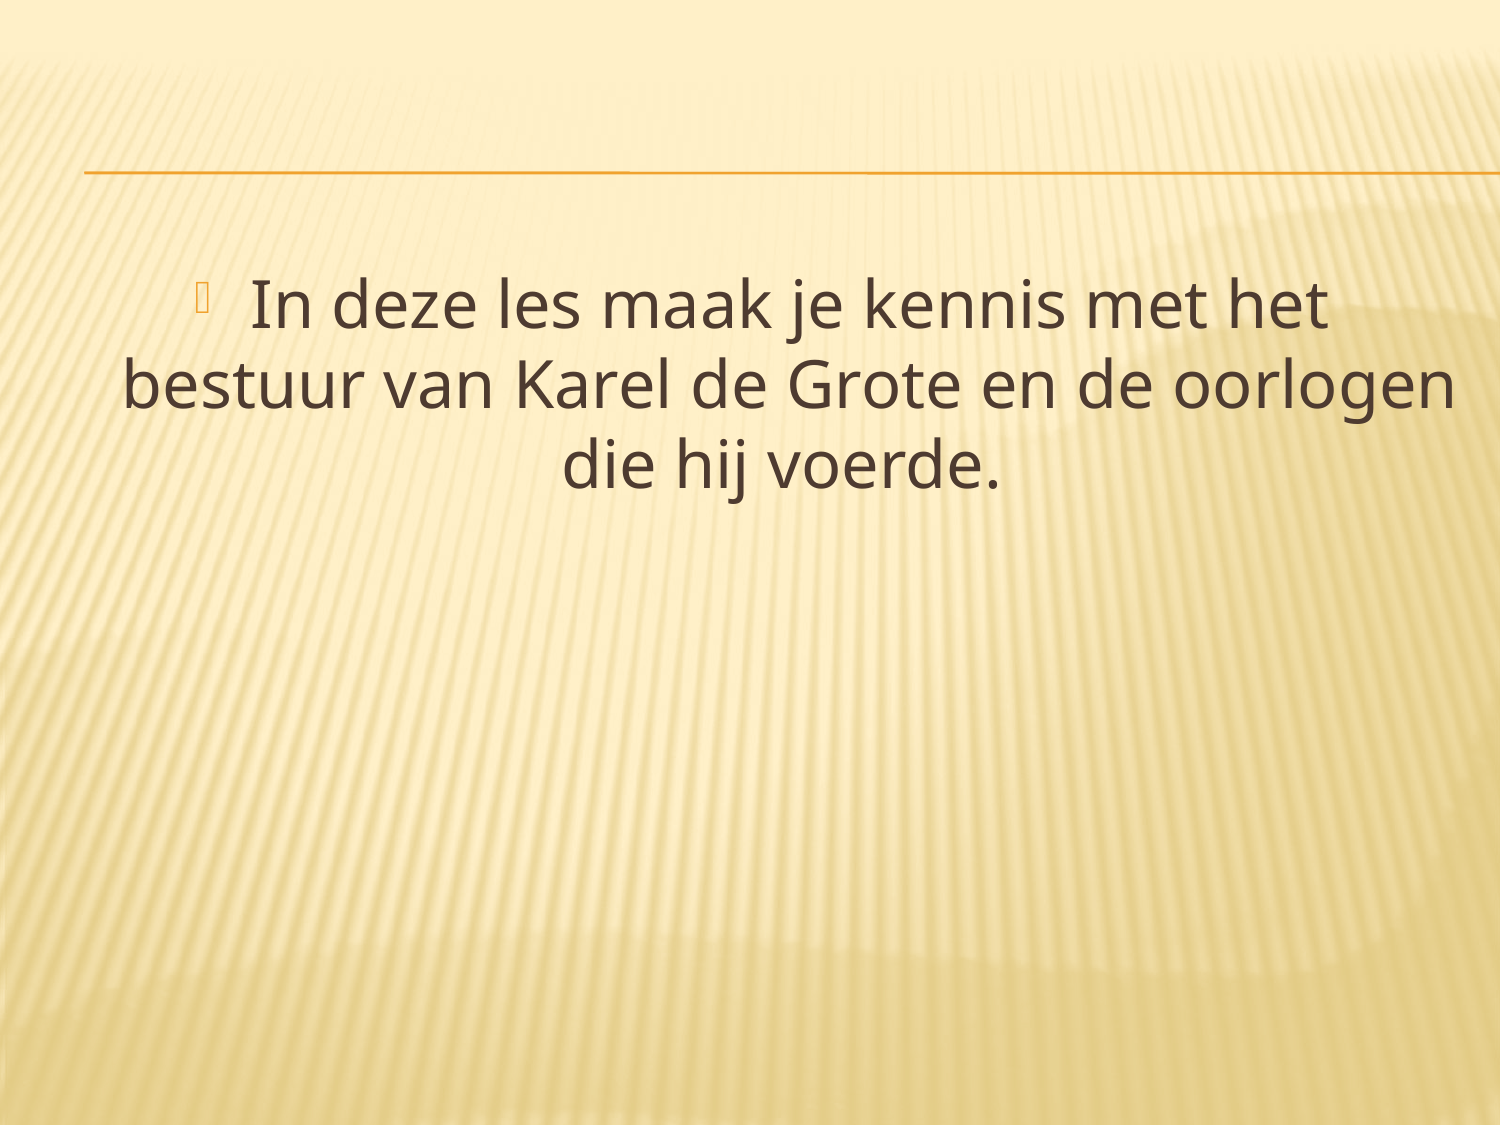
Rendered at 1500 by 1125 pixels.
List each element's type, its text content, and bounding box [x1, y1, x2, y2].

list In deze les maak je kennis met het bestuur van Karel de Grote en de oorlogen die hij voerde. [50, 254, 1475, 998]
text_box ​ ​​ [662, 0, 838, 270]
